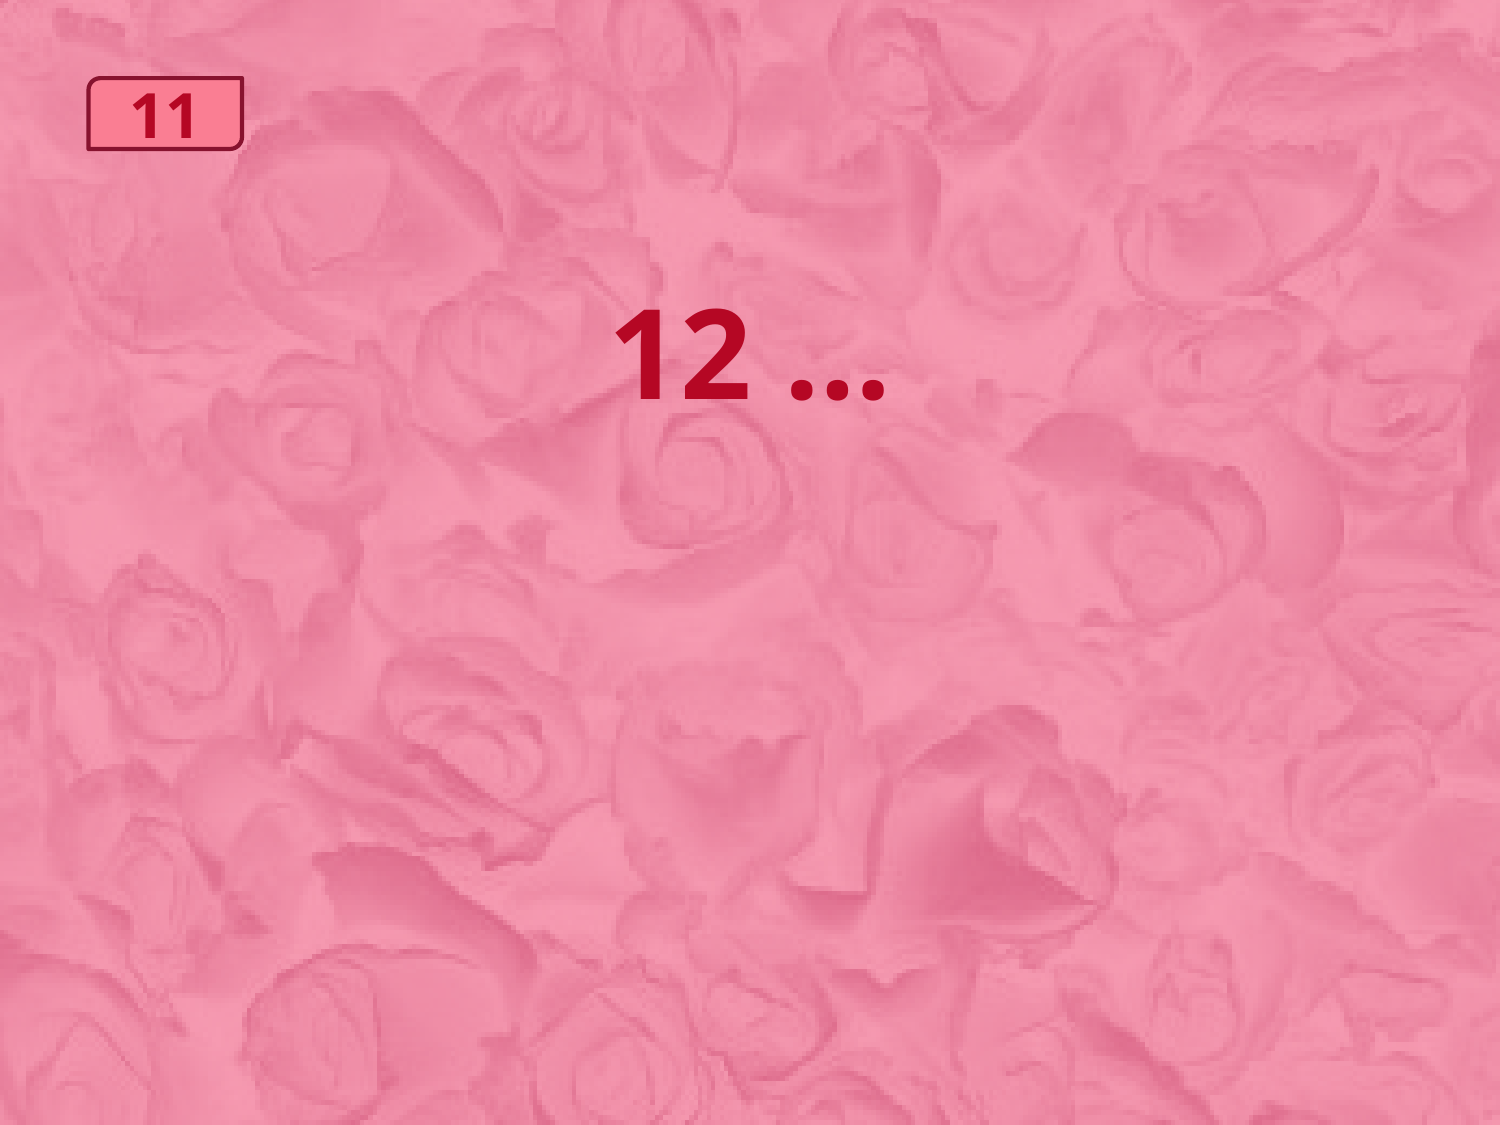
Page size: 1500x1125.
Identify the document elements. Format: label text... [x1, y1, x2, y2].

text_box 11 [86, 76, 245, 152]
text_box 12 … [123, 267, 1376, 432]
